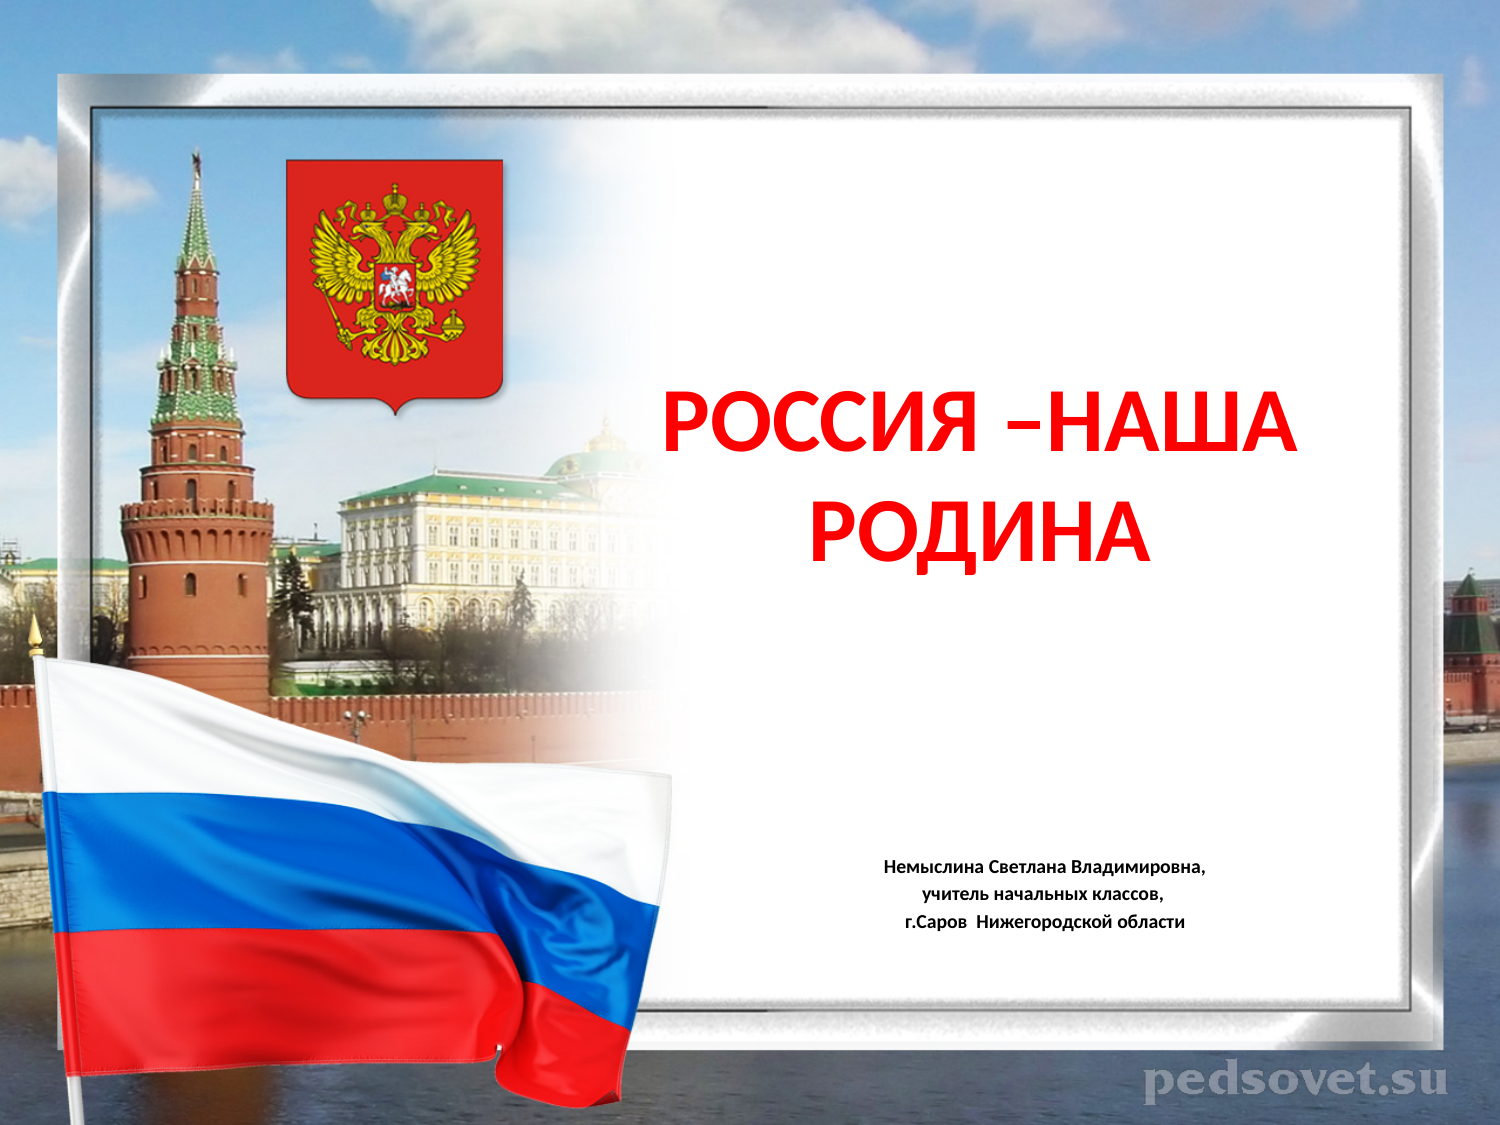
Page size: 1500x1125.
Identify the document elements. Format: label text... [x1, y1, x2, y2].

picture [0, 0, 1500, 1125]
subtitle Немыслина Светлана Владимировна, учитель начальных классов, г.Саров Нижегородской области [738, 846, 1353, 941]
title РОССИЯ –НАША РОДИНА [572, 349, 1388, 591]
